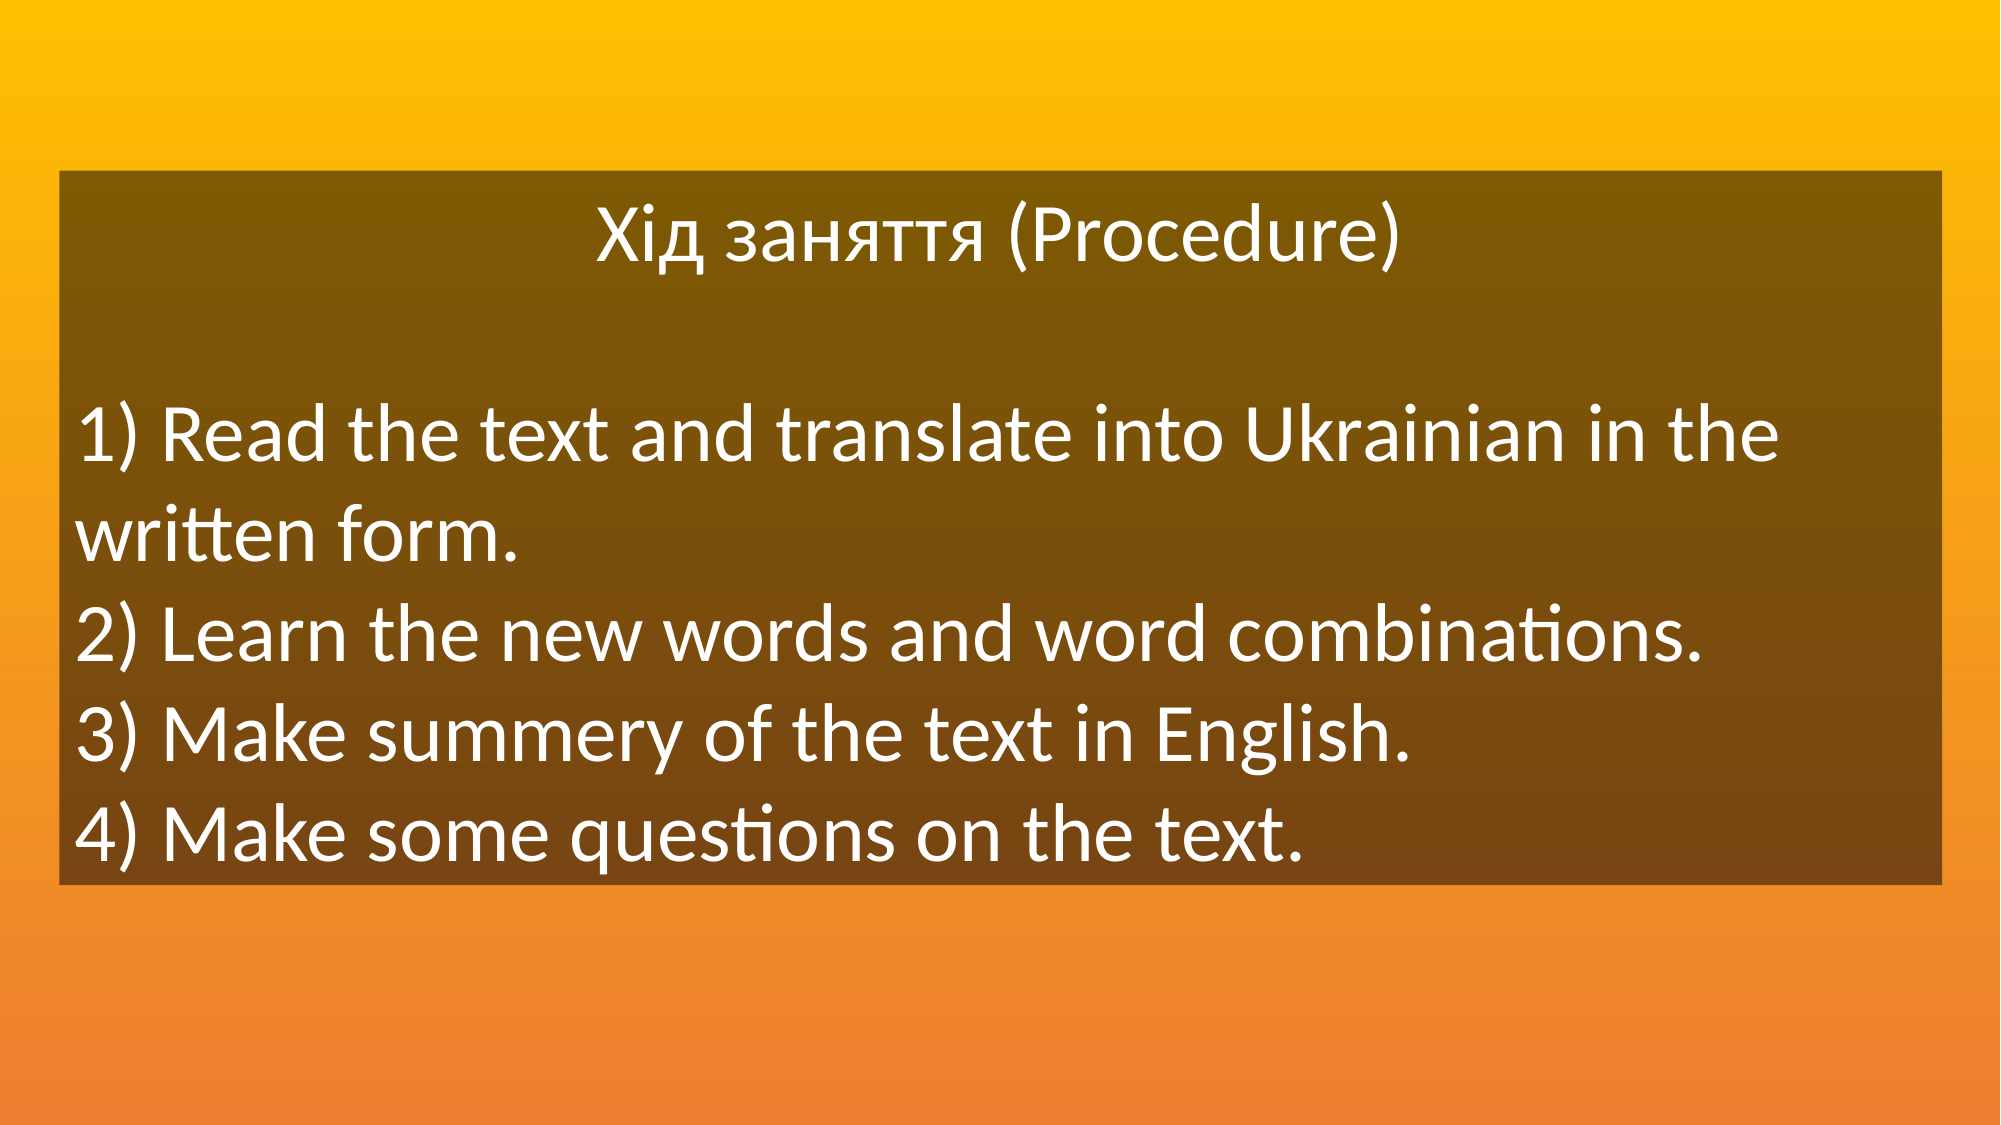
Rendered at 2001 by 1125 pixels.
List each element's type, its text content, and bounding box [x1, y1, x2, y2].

text_box Хід заняття (Procedure) 1) Read the text and translate into Ukrainian in the written form. 2) Learn the new words and word combinations. 3) Make summery of the text in English. 4) Make some questions on the text. [59, 170, 1943, 886]
